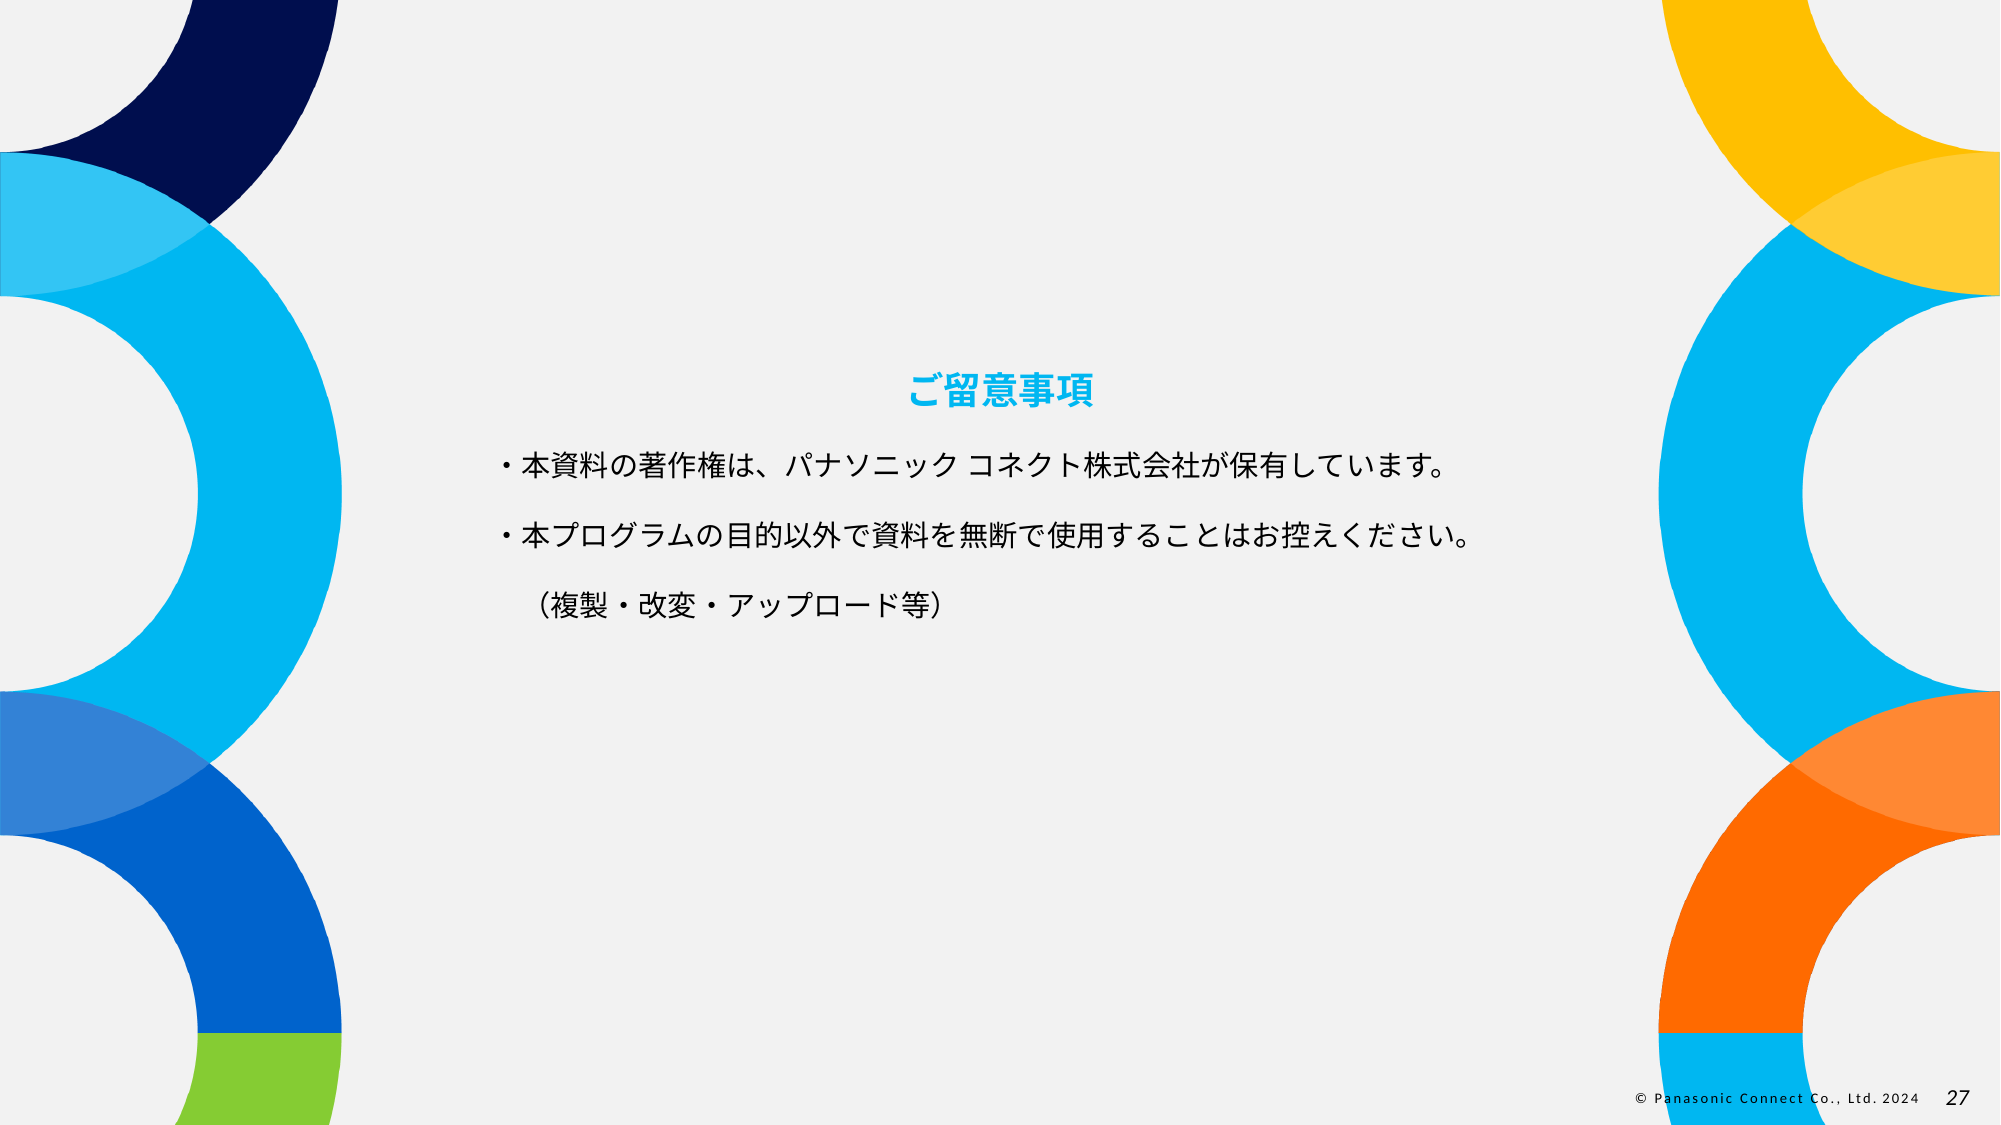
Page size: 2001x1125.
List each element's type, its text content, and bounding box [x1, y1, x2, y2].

text_box ご留意事項 ・本資料の著作権は、パナソニック コネクト株式会社が保有しています。 ・本プログラムの目的以外で資料を無断で使用することはお控えください。 （複製・改変・アップロード等） [492, 322, 1508, 622]
picture [0, 0, 2000, 1125]
